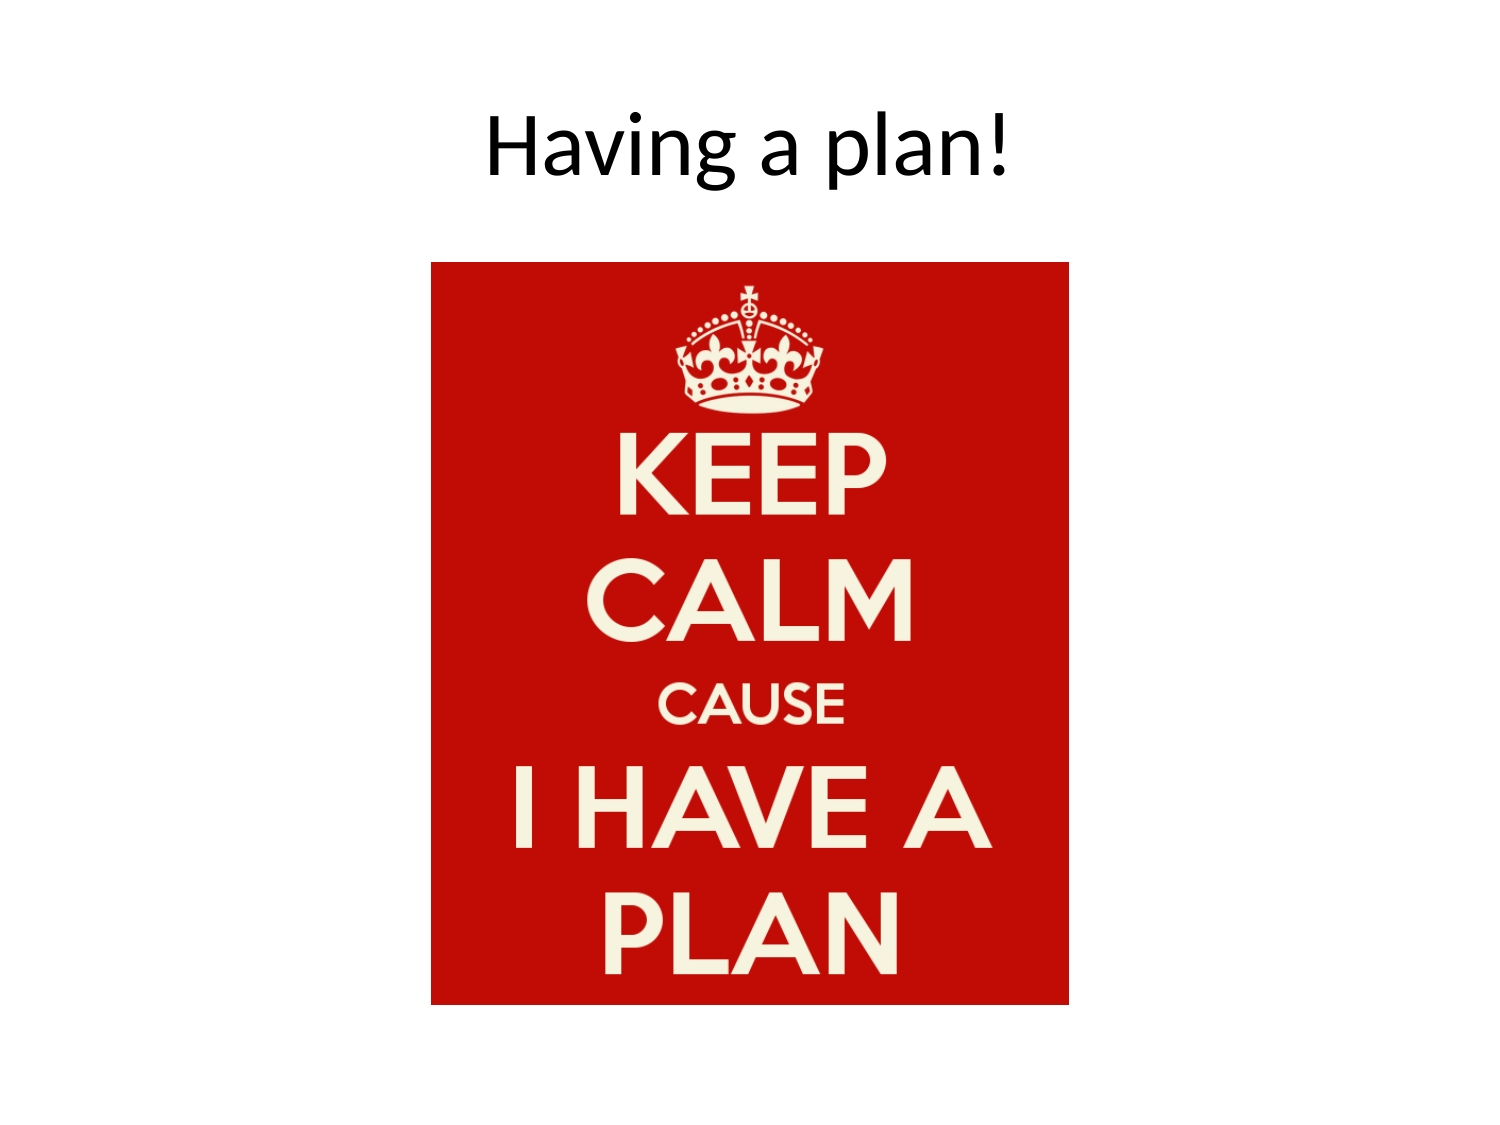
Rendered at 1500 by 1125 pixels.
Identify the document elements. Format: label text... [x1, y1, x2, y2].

title Having a plan! [75, 45, 1425, 233]
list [431, 262, 1069, 1006]
